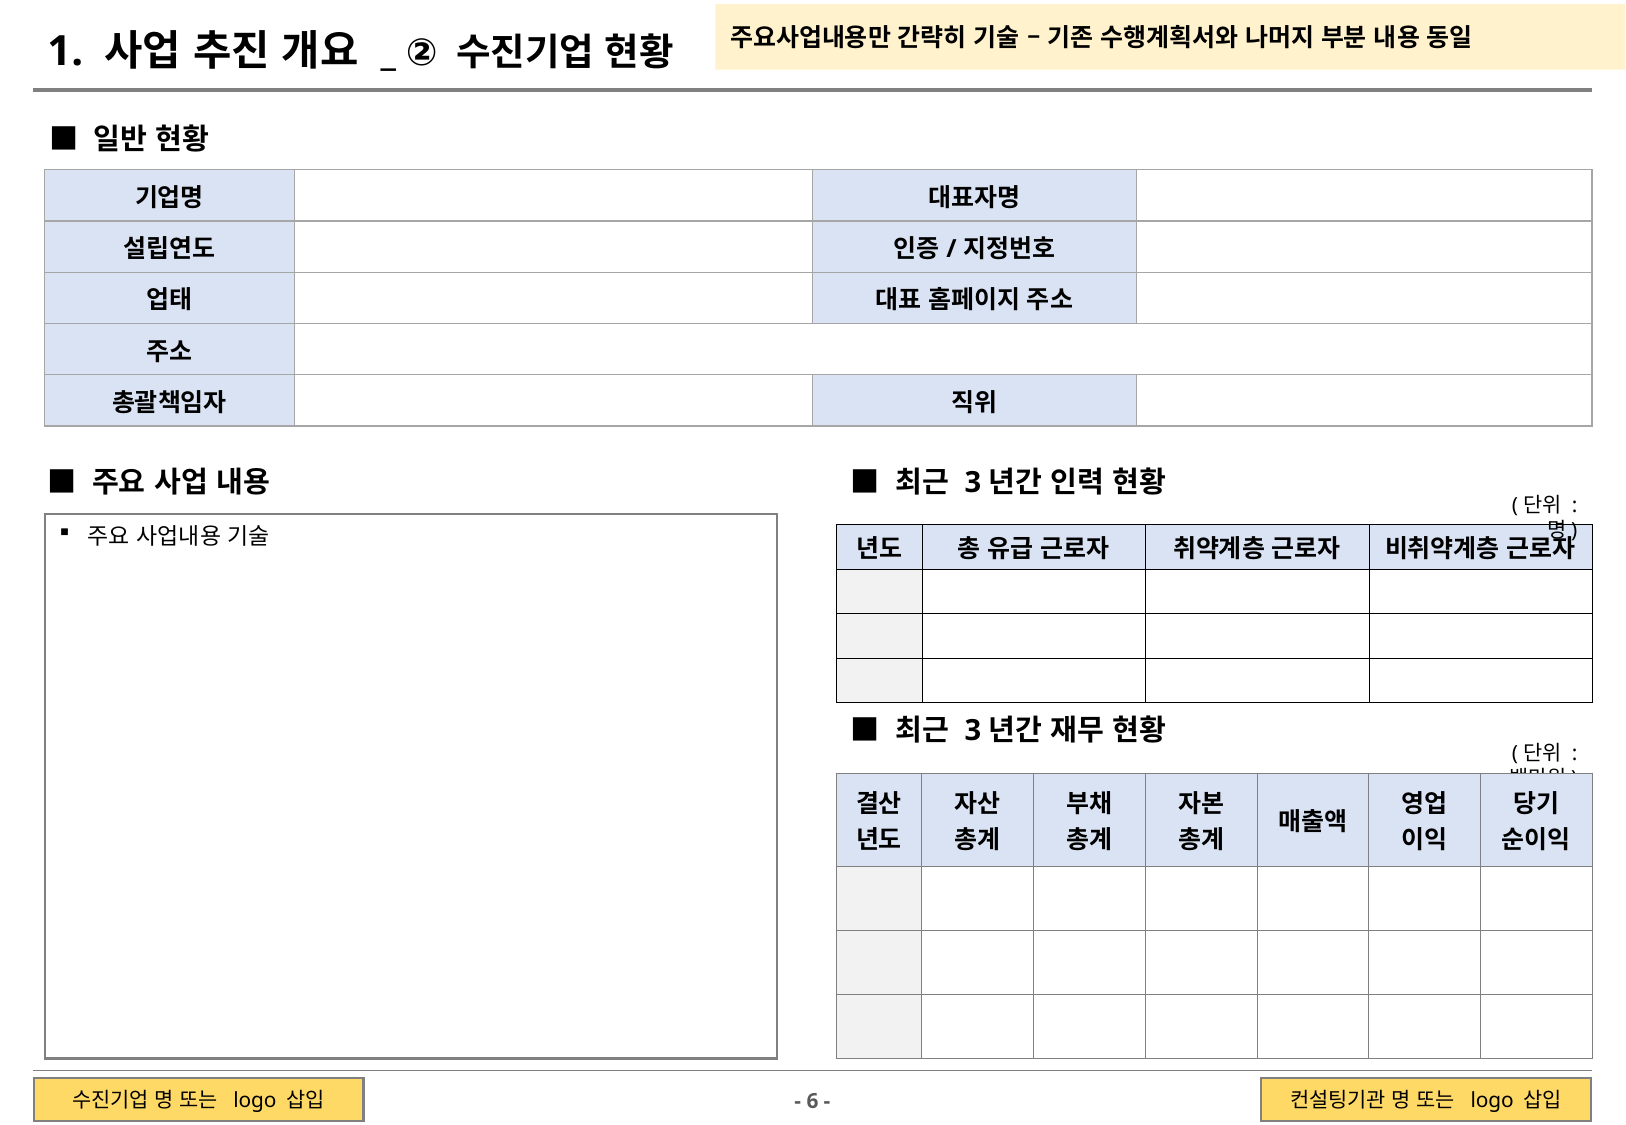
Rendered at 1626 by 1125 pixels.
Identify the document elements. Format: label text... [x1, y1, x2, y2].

table_header 매출액 [1258, 774, 1368, 866]
text_box ■ 최근 3년간 재무 현황 [836, 704, 1297, 754]
table_cell [1137, 273, 1591, 323]
table_cell 대표 홈페이지 주소 [813, 273, 1136, 323]
table_header 결산년도 [837, 774, 921, 866]
text_box ■ 최근 3년간 인력 현황 [836, 456, 1297, 506]
table_header 자본 총계 [1146, 774, 1257, 866]
table_cell [1146, 659, 1369, 702]
table_cell 직위 [813, 375, 1136, 425]
table_cell [1137, 222, 1591, 272]
table_cell [837, 570, 922, 613]
text_box 주요 사업내용 기술 [44, 513, 778, 1060]
text_box ■ 일반 현황 [34, 113, 496, 163]
table_cell [1146, 867, 1257, 930]
table_cell [1369, 995, 1480, 1058]
table_cell [1146, 570, 1369, 613]
table_cell [1370, 659, 1592, 702]
table_cell [837, 659, 922, 702]
table_header 영업 이익 [1369, 774, 1480, 866]
table_header 자산 총계 [922, 774, 1033, 866]
table_cell [1481, 931, 1592, 994]
table_cell [1137, 375, 1591, 425]
table_cell [295, 375, 812, 425]
table_header [295, 170, 812, 220]
table_cell [837, 614, 922, 658]
table_cell [837, 867, 921, 930]
table_cell [1034, 995, 1145, 1058]
text_box 주요사업내용만 간략히 기술 – 기존 수행계획서와 나머지 부분 내용 동일 [715, 4, 1625, 70]
table_cell [922, 995, 1033, 1058]
table_cell [1481, 867, 1592, 930]
table_cell [837, 931, 921, 994]
table_cell [1369, 867, 1480, 930]
table_cell [295, 222, 812, 272]
table_cell [923, 570, 1145, 613]
table_header 대표자명 [813, 170, 1136, 220]
table_header 취약계층 근로자 [1146, 525, 1369, 569]
table_cell 인증/지정번호 [813, 222, 1136, 272]
table_cell [1034, 931, 1145, 994]
table_header 비취약계층 근로자 [1370, 525, 1592, 569]
text_box (단위 : 명) [1473, 484, 1593, 549]
table_cell [923, 614, 1145, 658]
table_cell [1370, 614, 1592, 658]
text_box ■ 주요 사업 내용 [32, 456, 494, 506]
table_header 기업명 [45, 170, 294, 220]
table_cell [922, 931, 1033, 994]
text_box 1. 사업 추진 개요 _ ② 수진기업 현황 [32, 16, 1061, 81]
table_cell [1146, 995, 1257, 1058]
table_cell [295, 273, 812, 323]
text_box (단위 : 백만원) [1438, 732, 1593, 773]
table_cell [1369, 931, 1480, 994]
table_cell [1146, 931, 1257, 994]
table_cell [1481, 995, 1592, 1058]
table_cell [1258, 931, 1368, 994]
table_cell [1034, 867, 1145, 930]
table_cell [1258, 867, 1368, 930]
table_cell [1370, 570, 1592, 613]
table_cell [1146, 614, 1369, 658]
table_cell [295, 324, 1591, 374]
table_header [1137, 170, 1591, 220]
table_cell [923, 659, 1145, 702]
table_header 년도 [837, 525, 922, 569]
table_cell [922, 867, 1033, 930]
table_cell 총괄책임자 [45, 375, 294, 425]
table_cell 업태 [45, 273, 294, 323]
table_cell [1258, 995, 1368, 1058]
table_header 총 유급 근로자 [923, 525, 1145, 569]
table_cell 설립연도 [45, 222, 294, 272]
table_cell 주소 [45, 324, 294, 374]
table_header 부채 총계 [1034, 774, 1145, 866]
table_cell [837, 995, 921, 1058]
table_header 당기 순이익 [1481, 774, 1592, 866]
